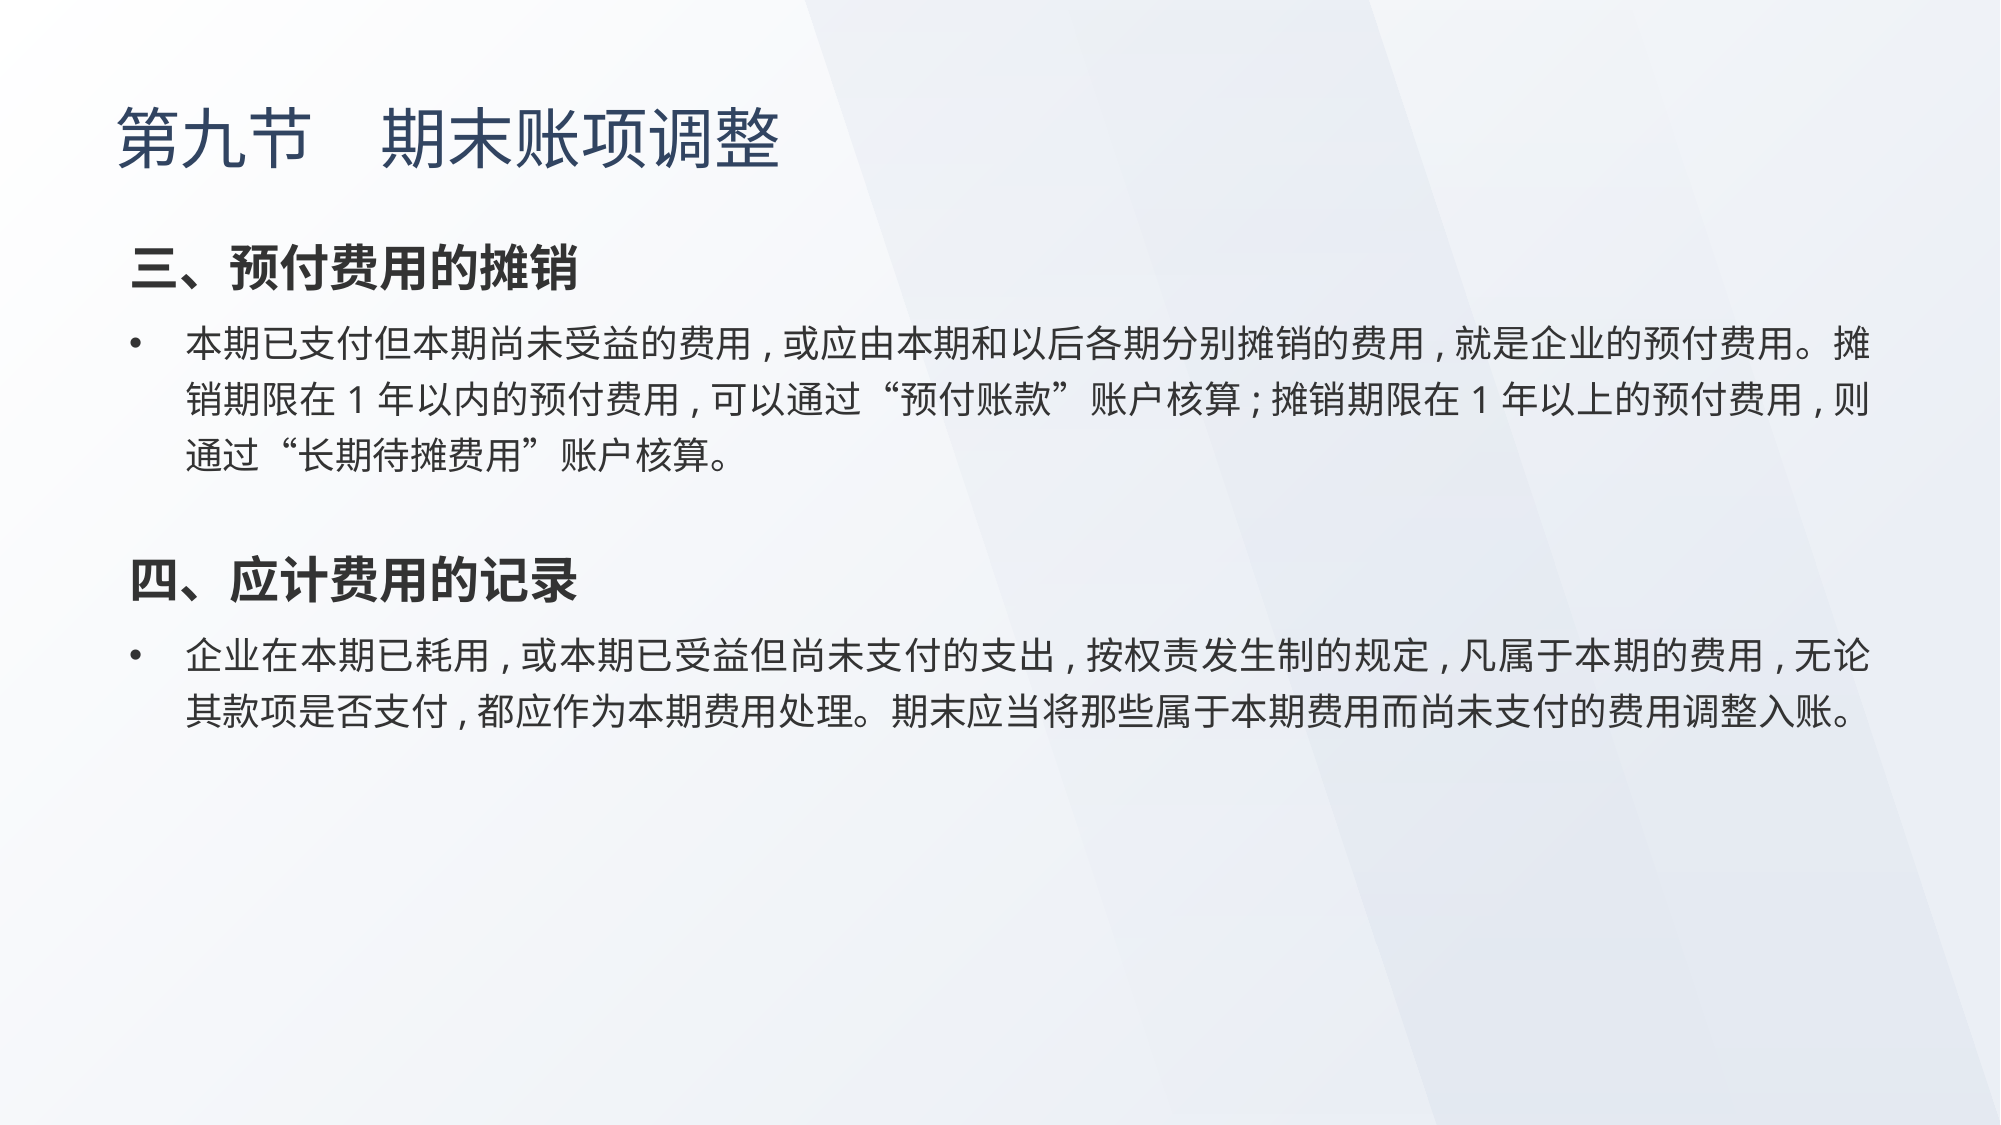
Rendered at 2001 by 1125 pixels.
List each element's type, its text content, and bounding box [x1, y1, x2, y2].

title 第九节 期末账项调整 [114, 59, 1886, 178]
text_box 三、预付费用的摊销 本期已支付但本期尚未受益的费用,或应由本期和以后各期分别摊销的费用,就是企业的预付费用。摊销期限在1年以内的预付费用,可以通过“预付账款”账户核算;摊销期限在1年以上的预付费用,则通过“长期待摊费用”账户核算。 四、应计费用的记录 企业在本期已耗用,或本期已受益但尚未支付的支出,按权责发生制的规定,凡属于本期的费用,无论其款项是否支付,都应作为本期费用处理。期末应当将那些属于本期费用而尚未支付的费用调整入账。 [114, 213, 1886, 1013]
